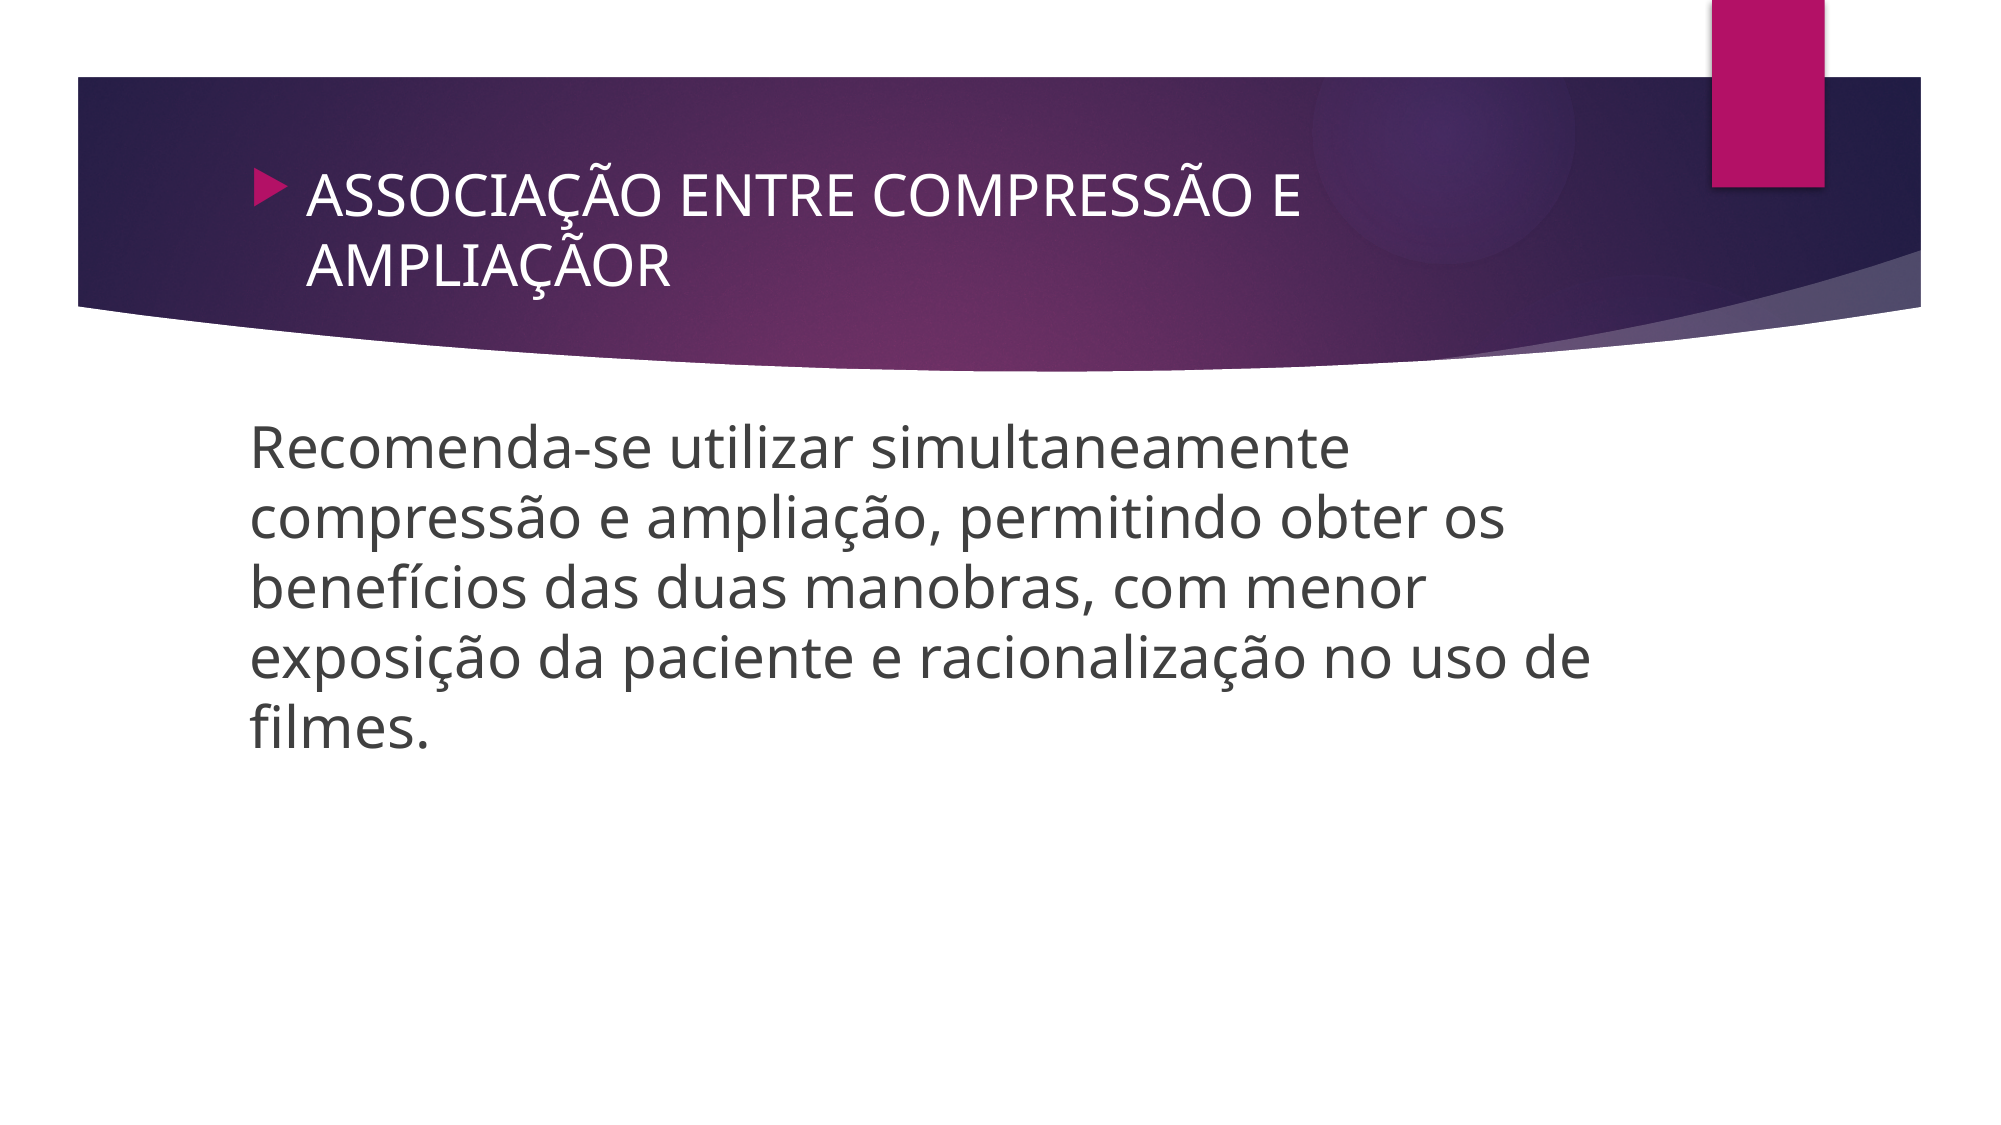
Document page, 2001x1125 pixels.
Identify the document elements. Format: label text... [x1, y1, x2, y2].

list ASSOCIAÇÃO ENTRE COMPRESSÃO E AMPLIAÇÃOR Recomenda-se utilizar simultaneamente compressão e ampliação, permitindo obter os benefícios das duas manobras, com menor exposição da paciente e racionalização no uso de filmes. [234, 150, 1683, 1060]
